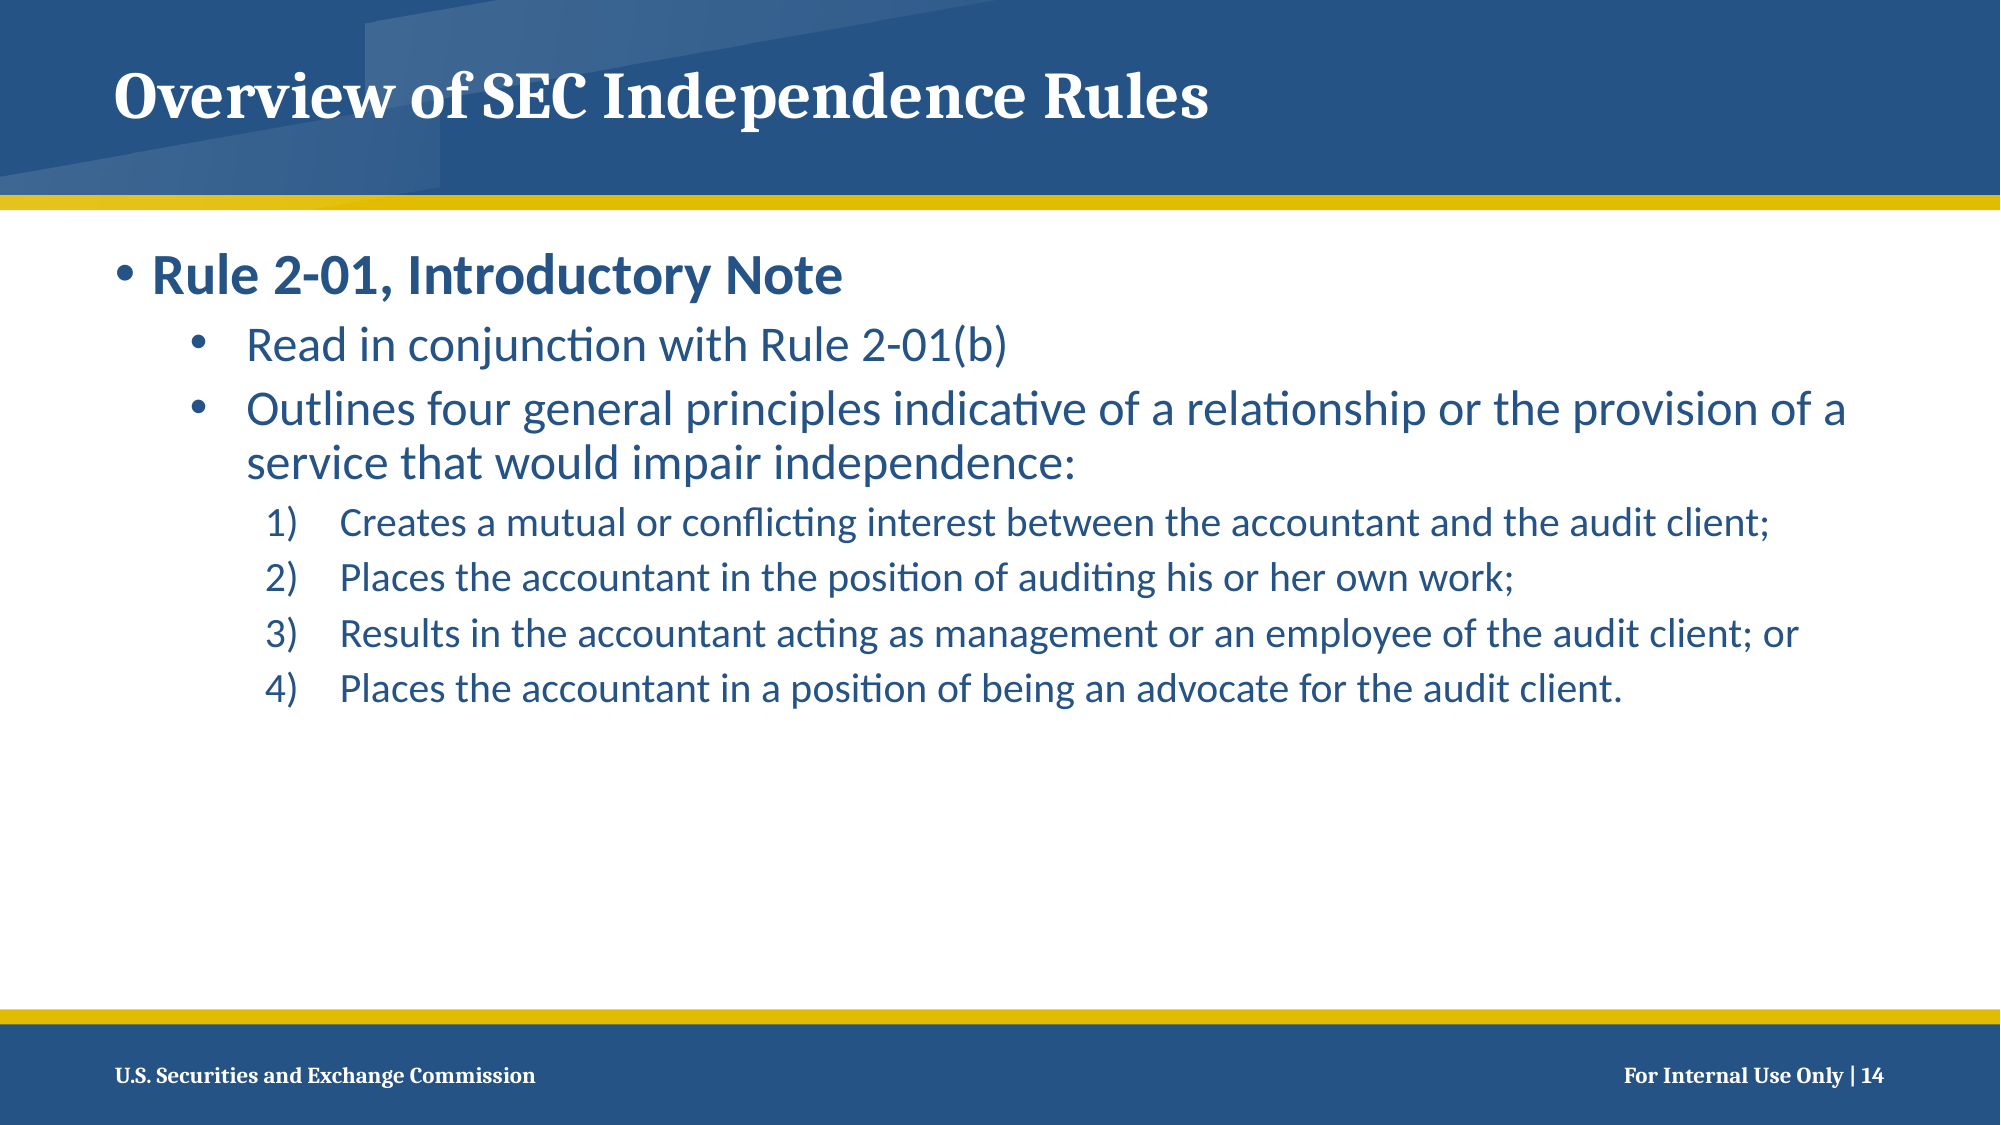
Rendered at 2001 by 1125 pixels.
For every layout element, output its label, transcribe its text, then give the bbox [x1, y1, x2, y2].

list Rule 2-01, Introductory Note Read in conjunction with Rule 2-01(b) Outlines four general principles indicative of a relationship or the provision of a service that would impair independence: Creates a mutual or conflicting interest between the accountant and the audit client; Places the accountant in the position of auditing his or her own work; Results in the accountant acting as management or an employee of the audit client; or Places the accountant in a position of being an advocate for the audit client. [99, 236, 1900, 980]
slide_number 14 [1449, 1059, 1900, 1090]
title Overview of SEC Independence Rules [99, 32, 1900, 161]
